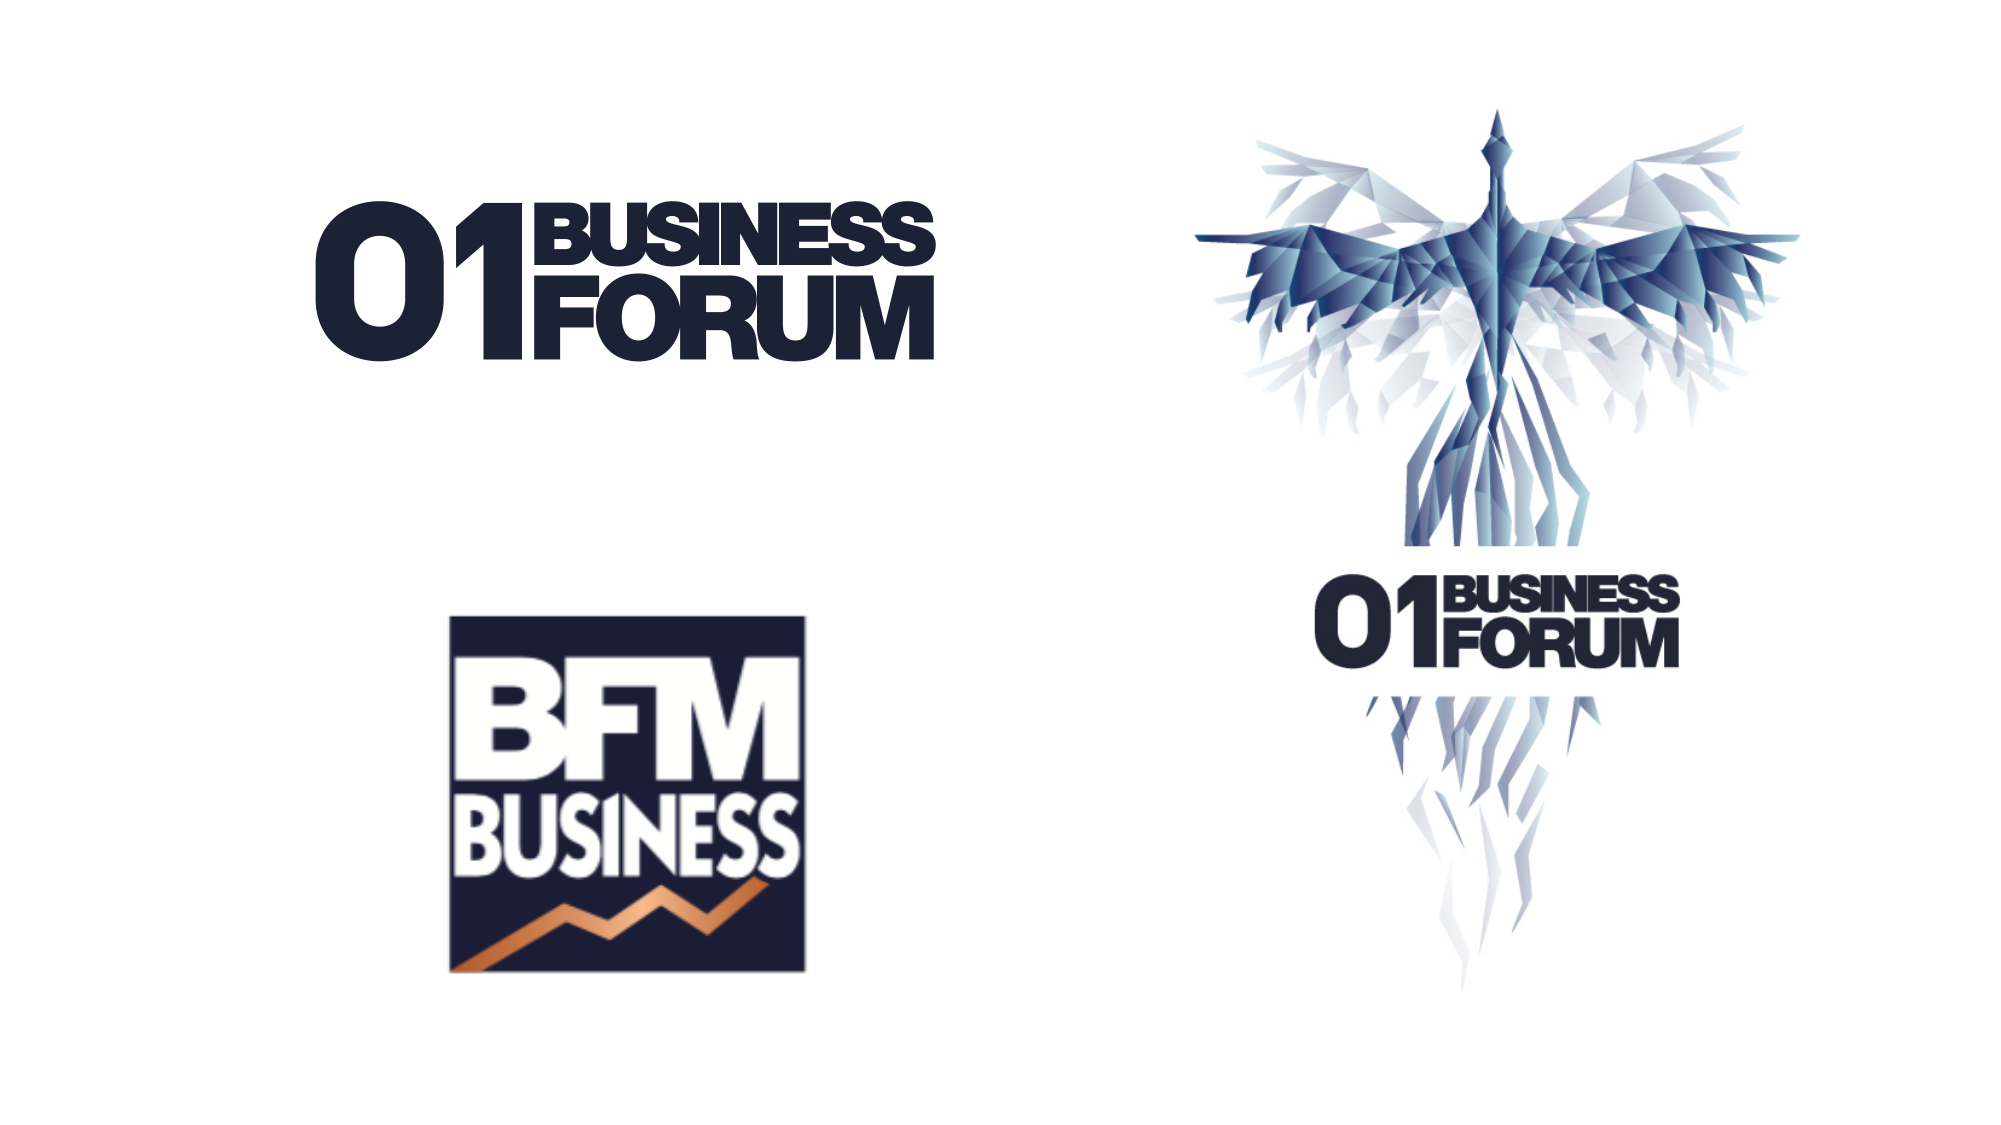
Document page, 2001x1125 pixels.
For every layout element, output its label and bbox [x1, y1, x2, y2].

picture [1159, 56, 1842, 1027]
picture [261, 122, 999, 430]
picture [400, 550, 838, 1003]
